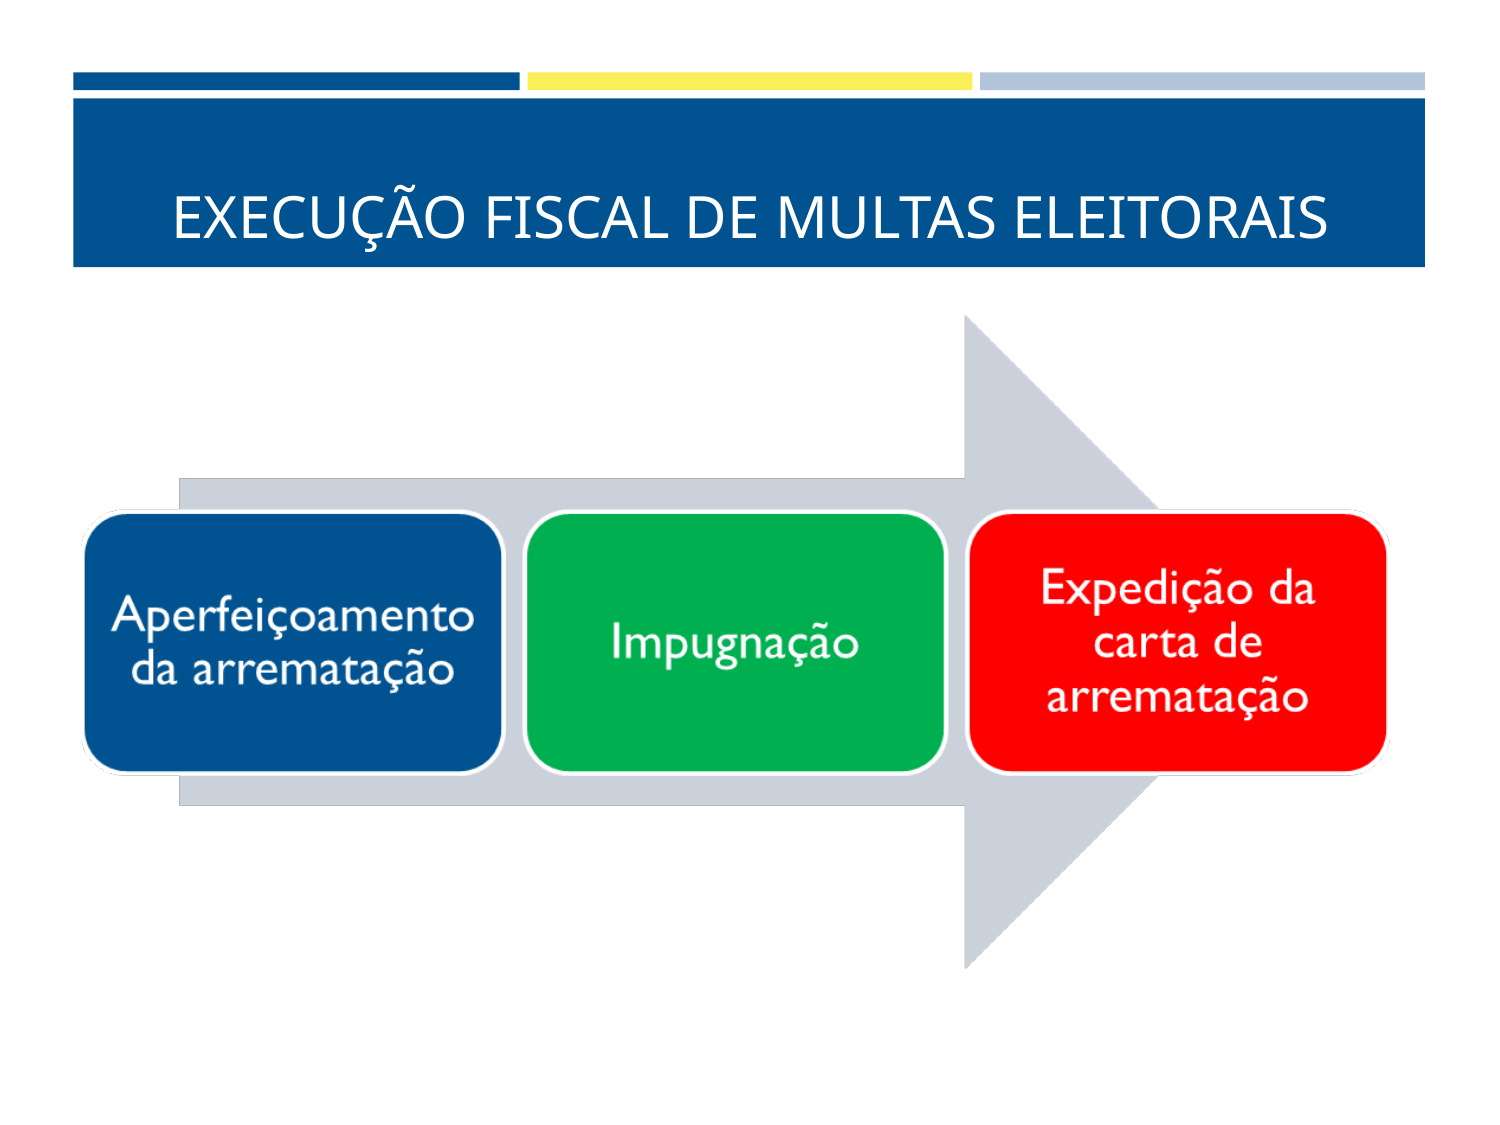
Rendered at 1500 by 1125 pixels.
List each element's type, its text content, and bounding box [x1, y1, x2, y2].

title EXECUÇÃO FISCAL DE MULTAS ELEITORAIS [95, 112, 1406, 259]
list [79, 315, 1392, 969]
